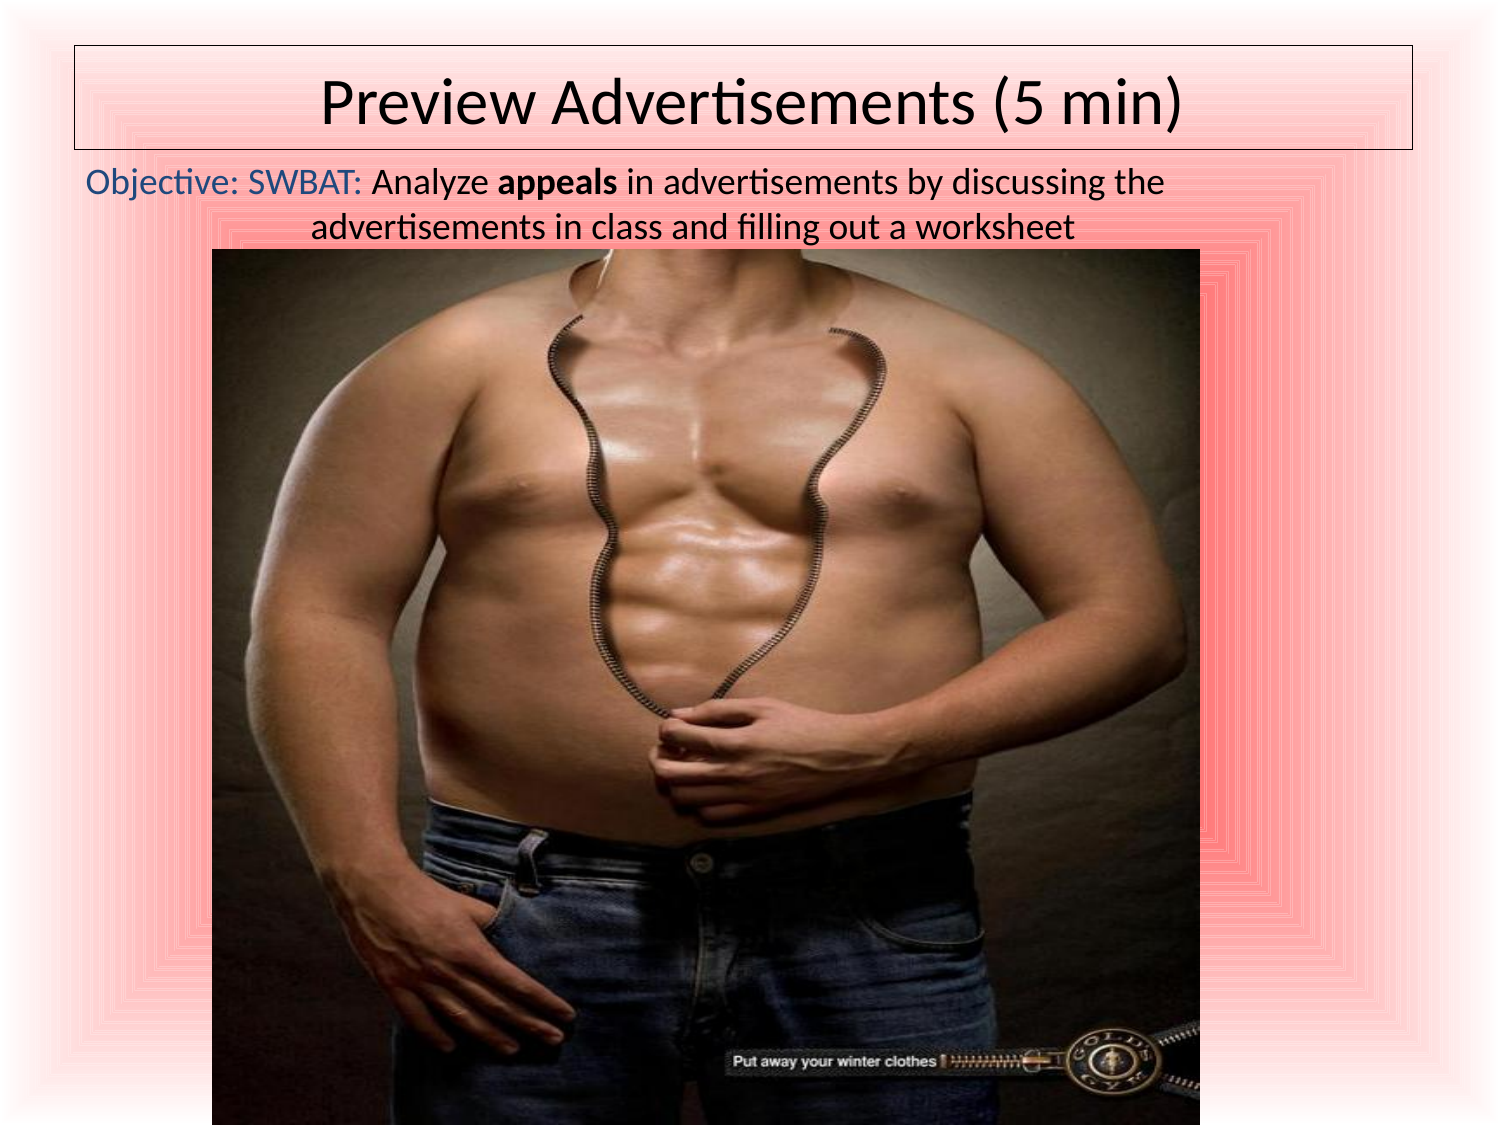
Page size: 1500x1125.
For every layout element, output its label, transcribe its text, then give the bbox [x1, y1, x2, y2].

picture [212, 249, 1201, 1125]
text_box Preview Advertisements (5 min) [74, 45, 1413, 149]
text_box Objective: SWBAT: Analyze appeals in advertisements by discussing the advertisements in class and filling out a worksheet [70, 149, 1413, 255]
